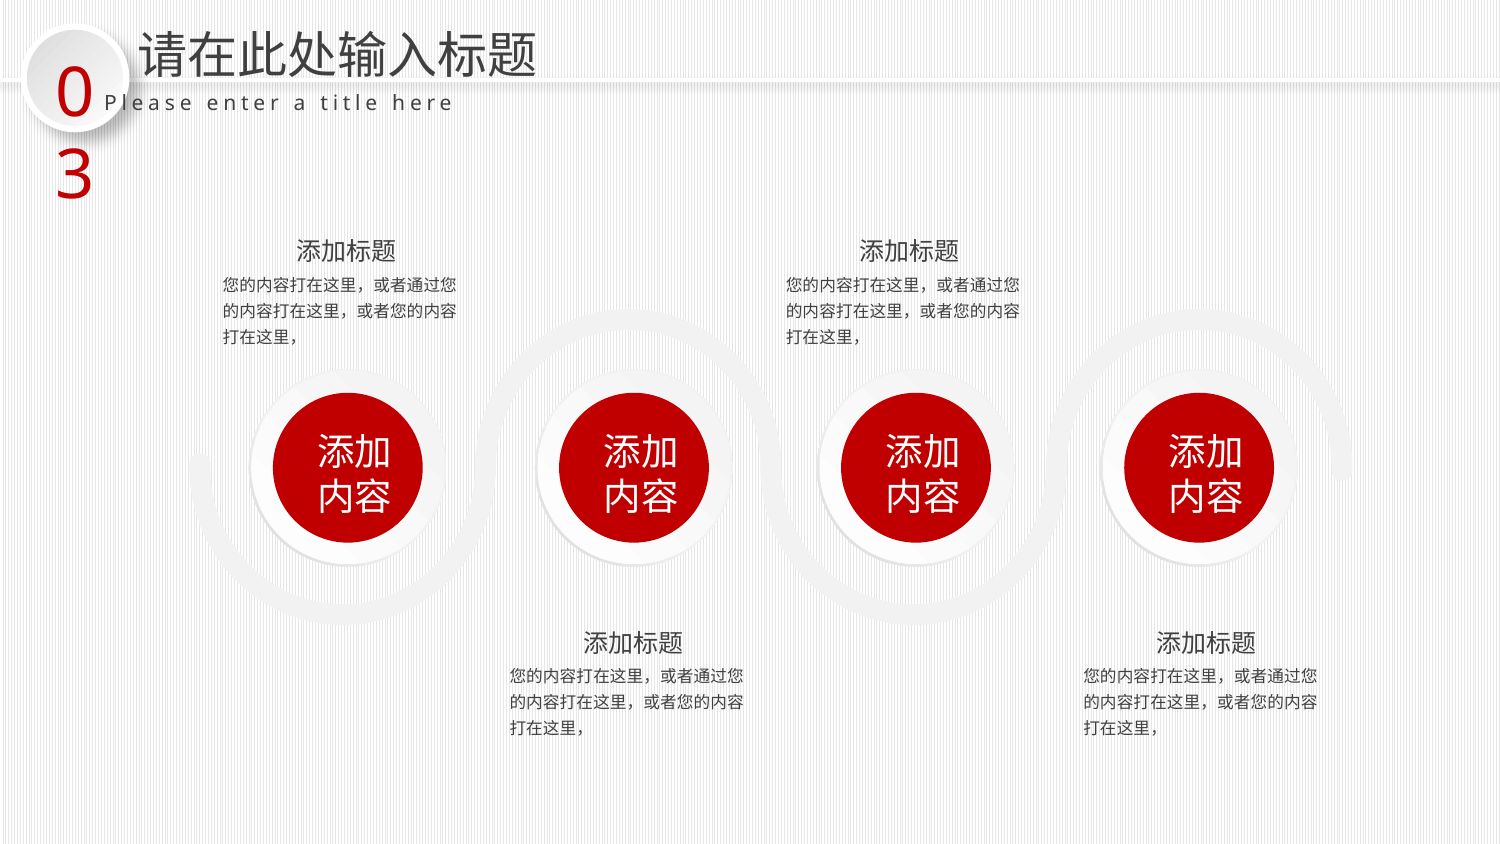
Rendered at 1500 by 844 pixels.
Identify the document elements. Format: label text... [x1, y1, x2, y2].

text_box 请在此处输入标题 [97, 16, 578, 79]
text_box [207, 220, 482, 356]
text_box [770, 220, 1045, 356]
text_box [1100, 368, 1299, 567]
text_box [494, 612, 769, 747]
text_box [23, 26, 127, 139]
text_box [816, 368, 1015, 567]
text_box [534, 368, 733, 567]
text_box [1068, 612, 1343, 747]
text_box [248, 368, 447, 567]
text_box 请在此处输入标题 [127, 80, 578, 91]
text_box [199, 319, 1342, 615]
text_box Please enter a title here [127, 81, 468, 122]
